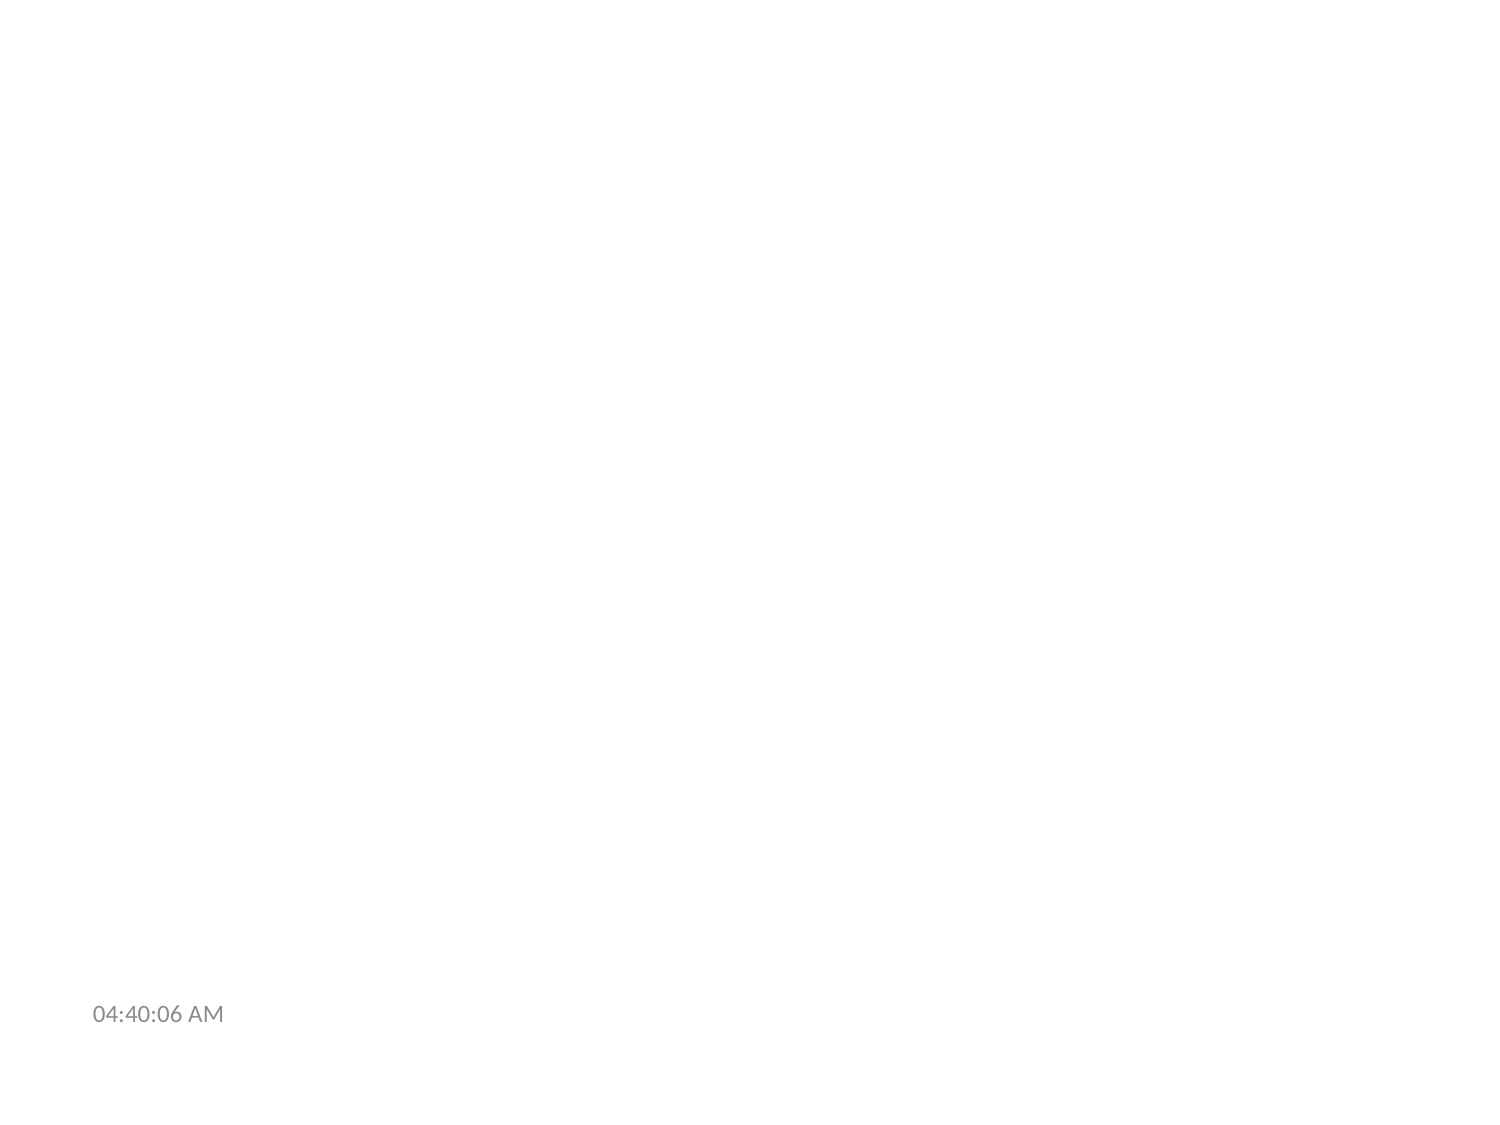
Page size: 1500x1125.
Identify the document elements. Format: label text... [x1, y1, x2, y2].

text_box 3:35:09 PM [77, 982, 428, 1043]
